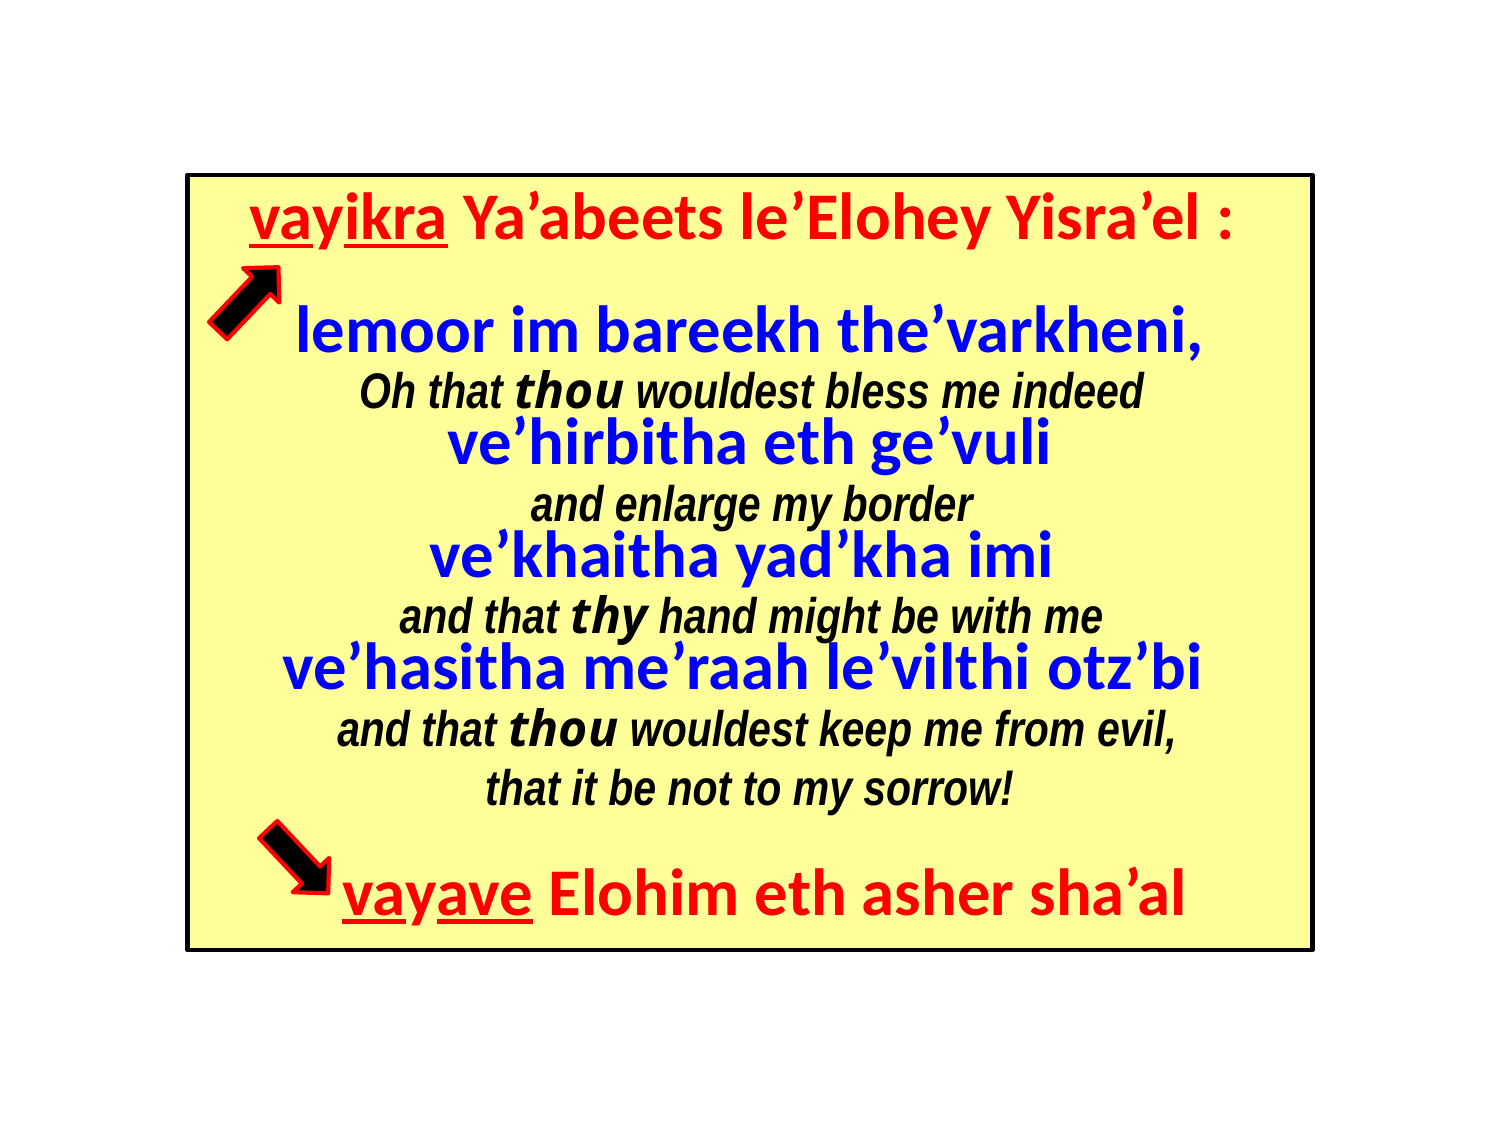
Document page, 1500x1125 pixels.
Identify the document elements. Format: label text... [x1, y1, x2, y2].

text_box [206, 265, 282, 342]
title vayikra Ya’abeets le’Elohey Yisra’el : lemoor im bareekh the’varkheni, Oh that thou wouldest bless me indeed ve’hirbitha eth ge’vuli and enlarge my border ve’khaitha yad’kha imi and that thy hand might be with me ve’hasitha me’raah le’vilthi otz’bi and that thou wouldest keep me from evil, that it be not to my sorrow! vayave Elohim eth asher sha’al [187, 174, 1313, 950]
text_box [256, 818, 332, 896]
